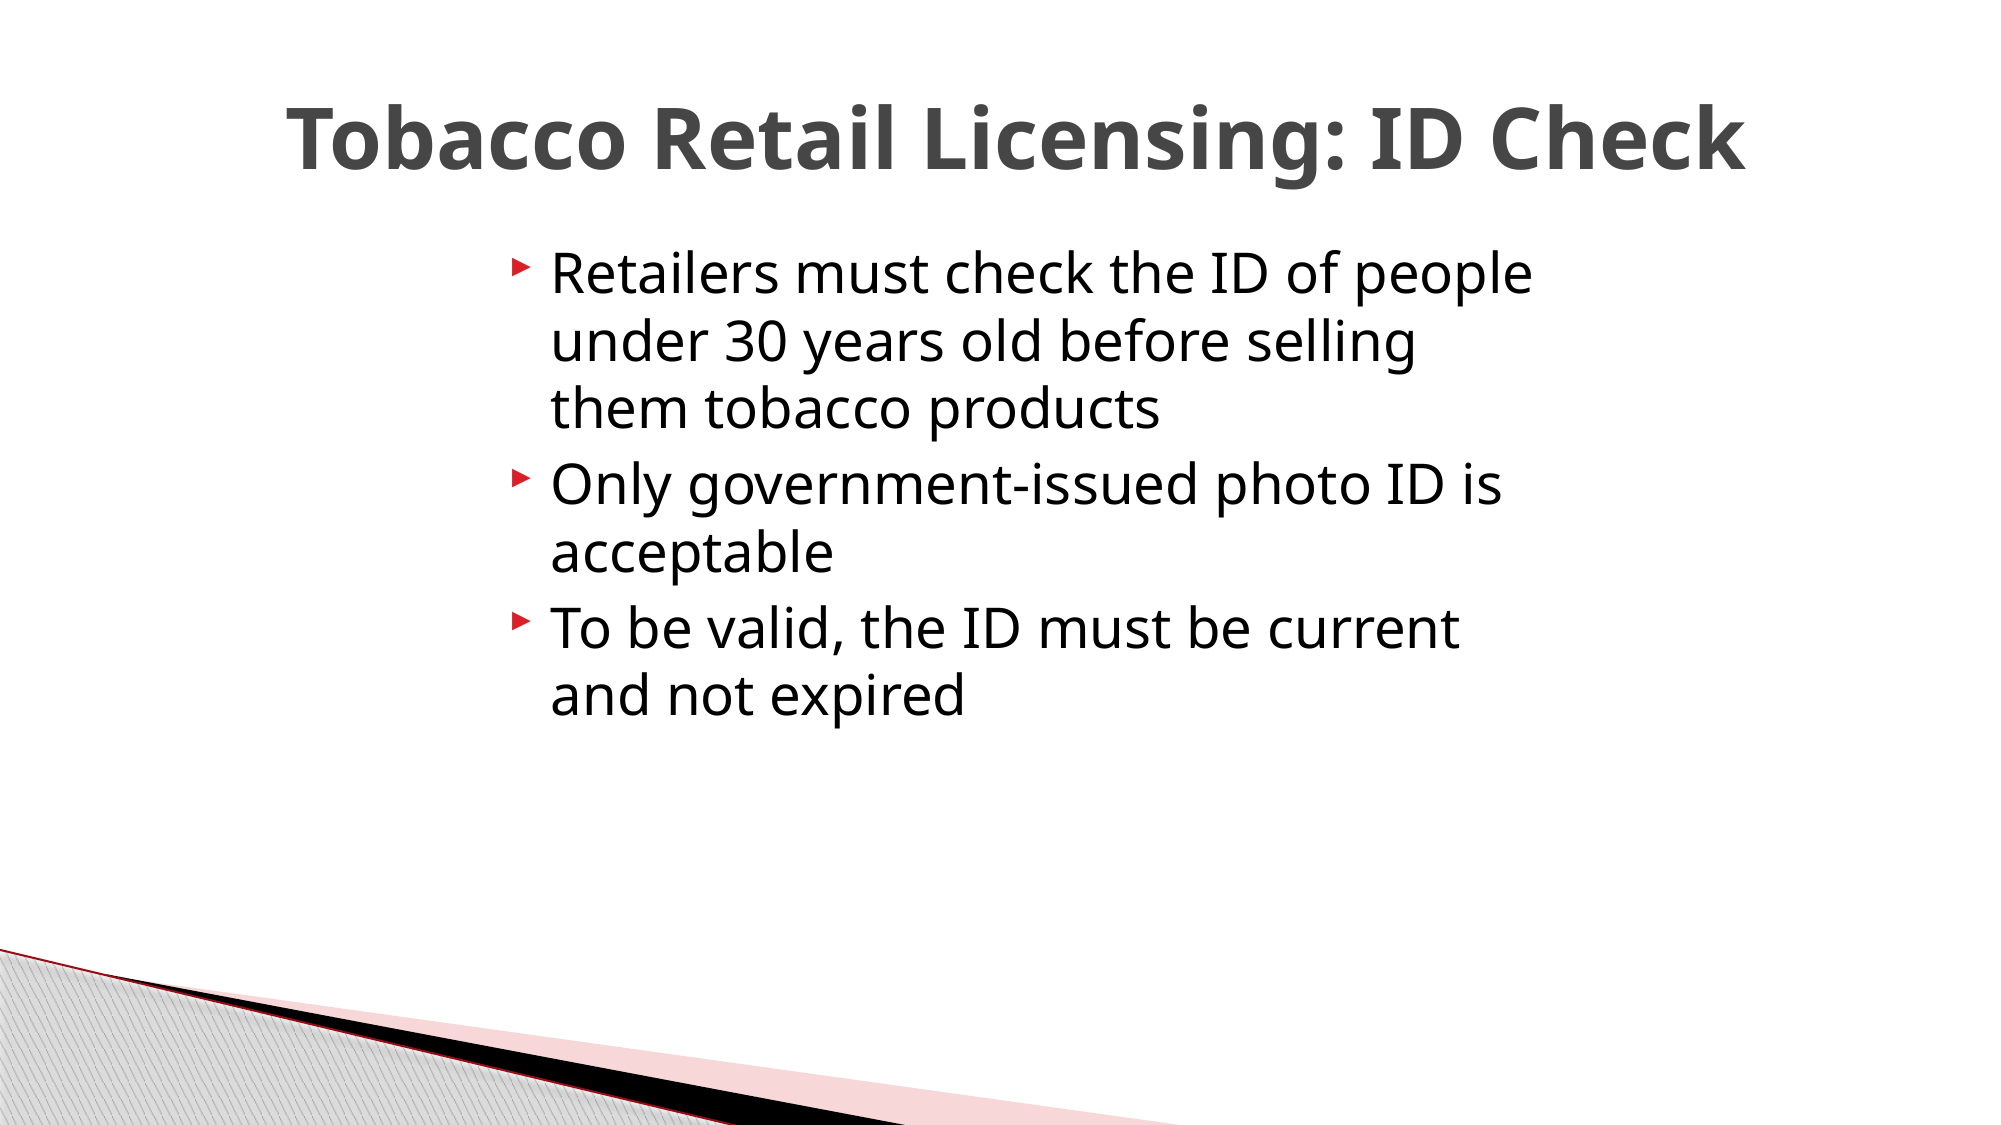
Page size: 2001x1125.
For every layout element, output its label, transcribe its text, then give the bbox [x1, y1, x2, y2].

list Retailers must check the ID of people under 30 years old before selling them tobacco products ​Only government-issued photo ID is acceptable To be valid, the ID must be current and not expired [475, 230, 1570, 737]
title Tobacco Retail Licensing: ID Check [58, 41, 1976, 229]
